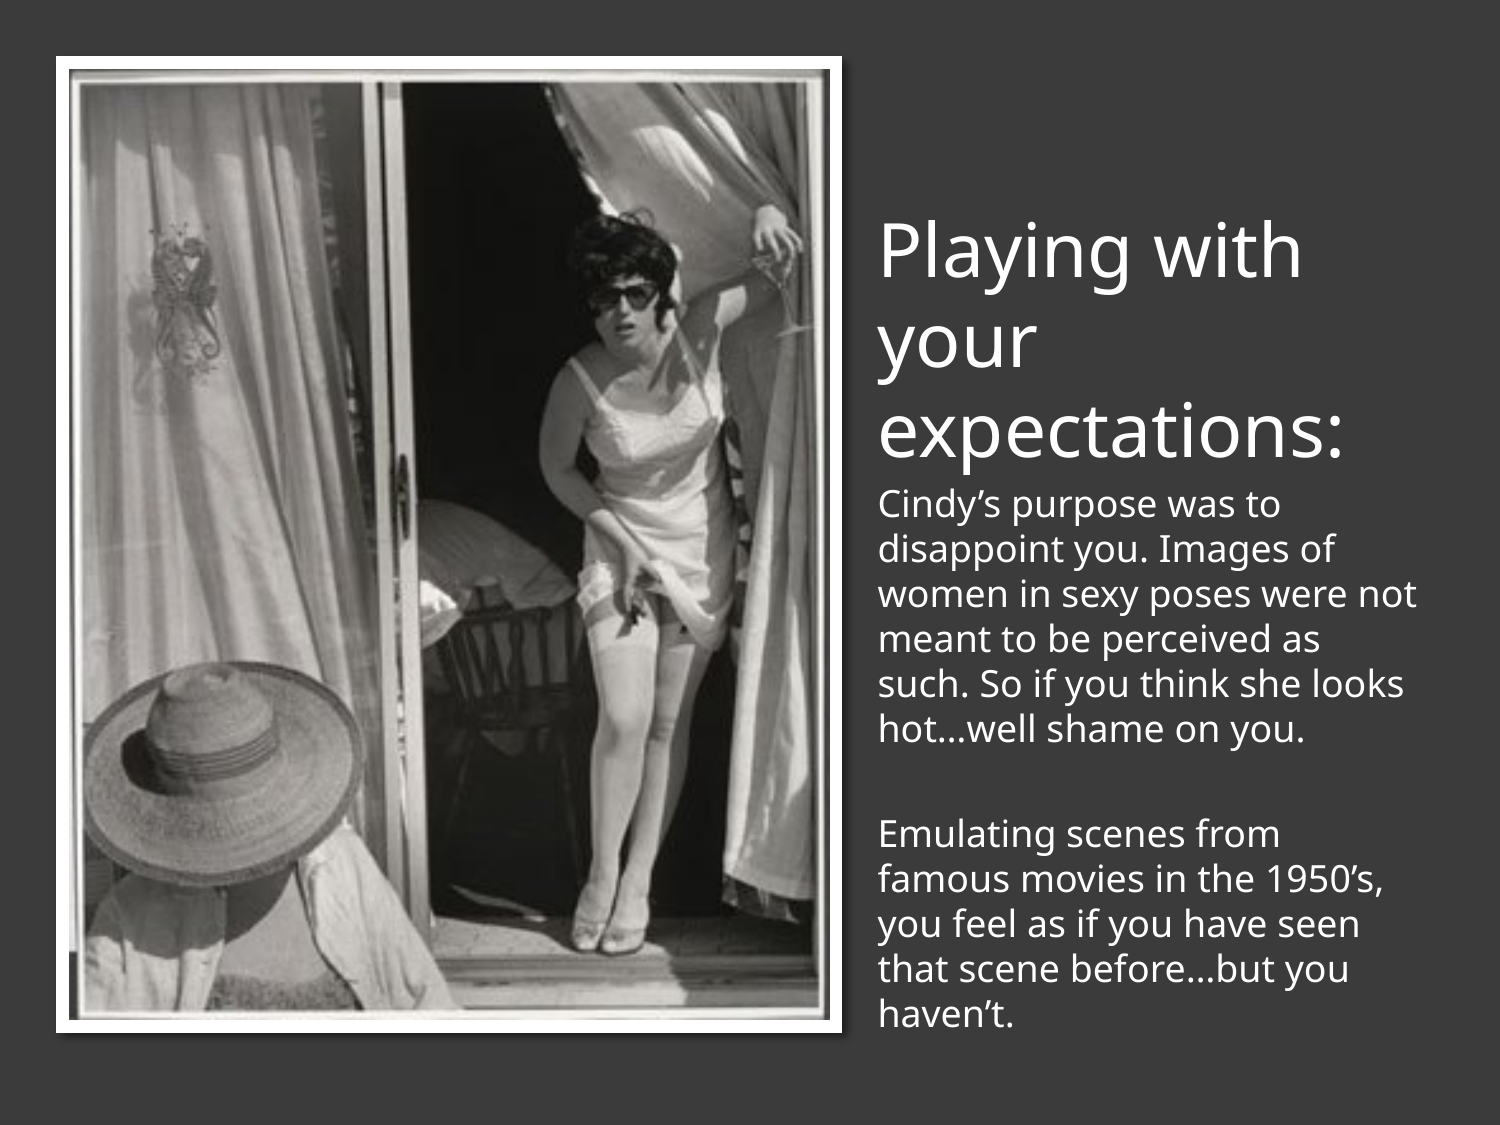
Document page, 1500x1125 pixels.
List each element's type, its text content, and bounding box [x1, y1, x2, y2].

list Playing with your expectations: Cindy’s purpose was to disappoint you. Images of women in sexy poses were not meant to be perceived as such. So if you think she looks hot…well shame on you. Emulating scenes from famous movies in the 1950’s, you feel as if you have seen that scene before…but you haven’t. [862, 499, 1438, 1051]
picture [68, 68, 831, 1021]
